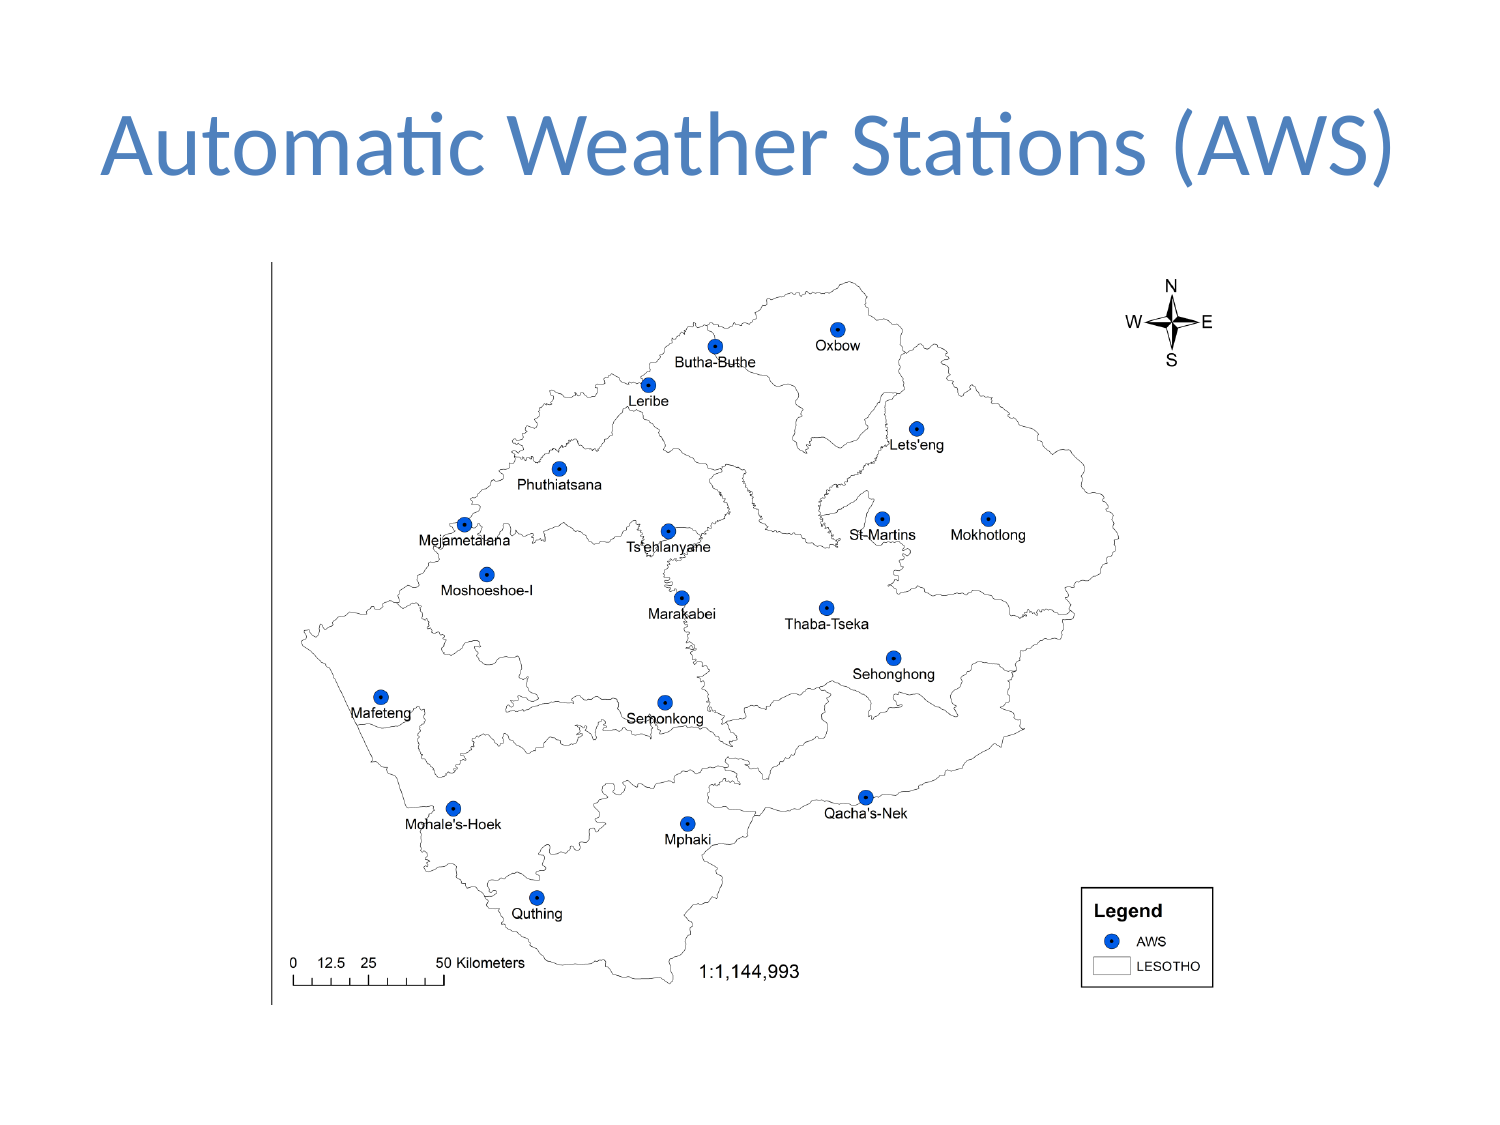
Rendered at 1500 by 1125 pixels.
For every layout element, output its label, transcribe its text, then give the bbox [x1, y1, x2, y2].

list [269, 262, 1231, 1006]
title Automatic Weather Stations (AWS) [75, 45, 1425, 233]
